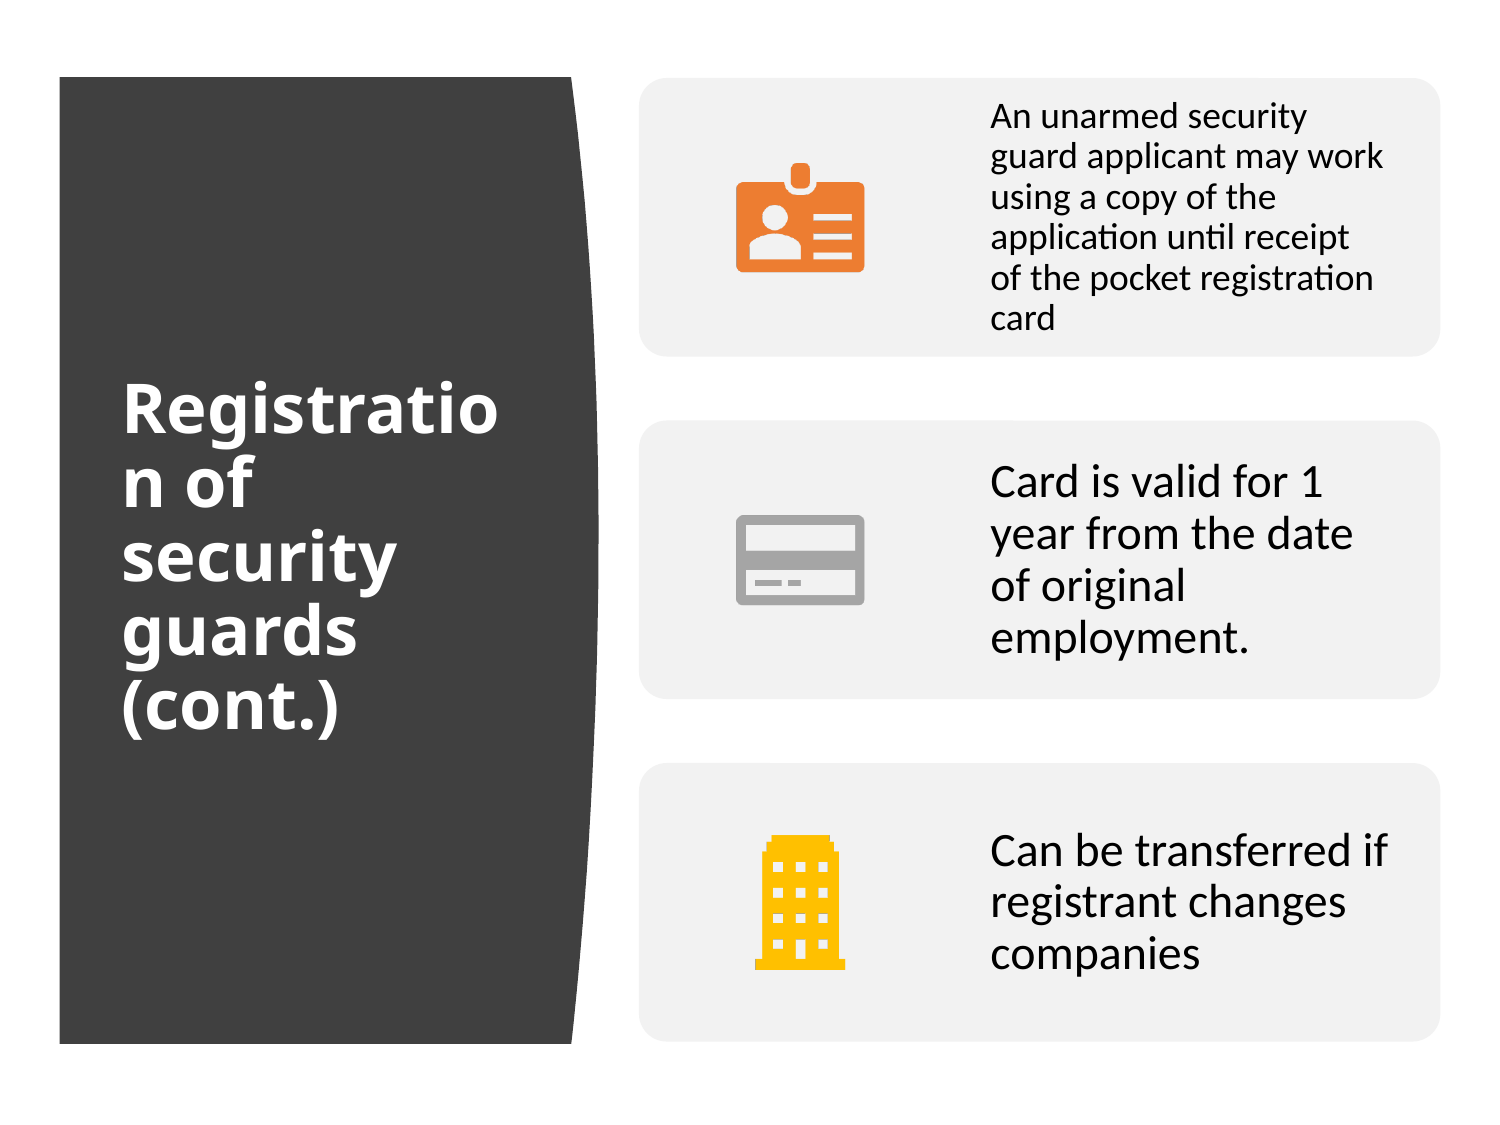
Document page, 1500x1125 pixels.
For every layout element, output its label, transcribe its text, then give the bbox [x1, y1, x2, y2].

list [638, 77, 1441, 1043]
title Registration of security guards (cont.) [106, 166, 527, 953]
text_box [58, 76, 600, 1045]
